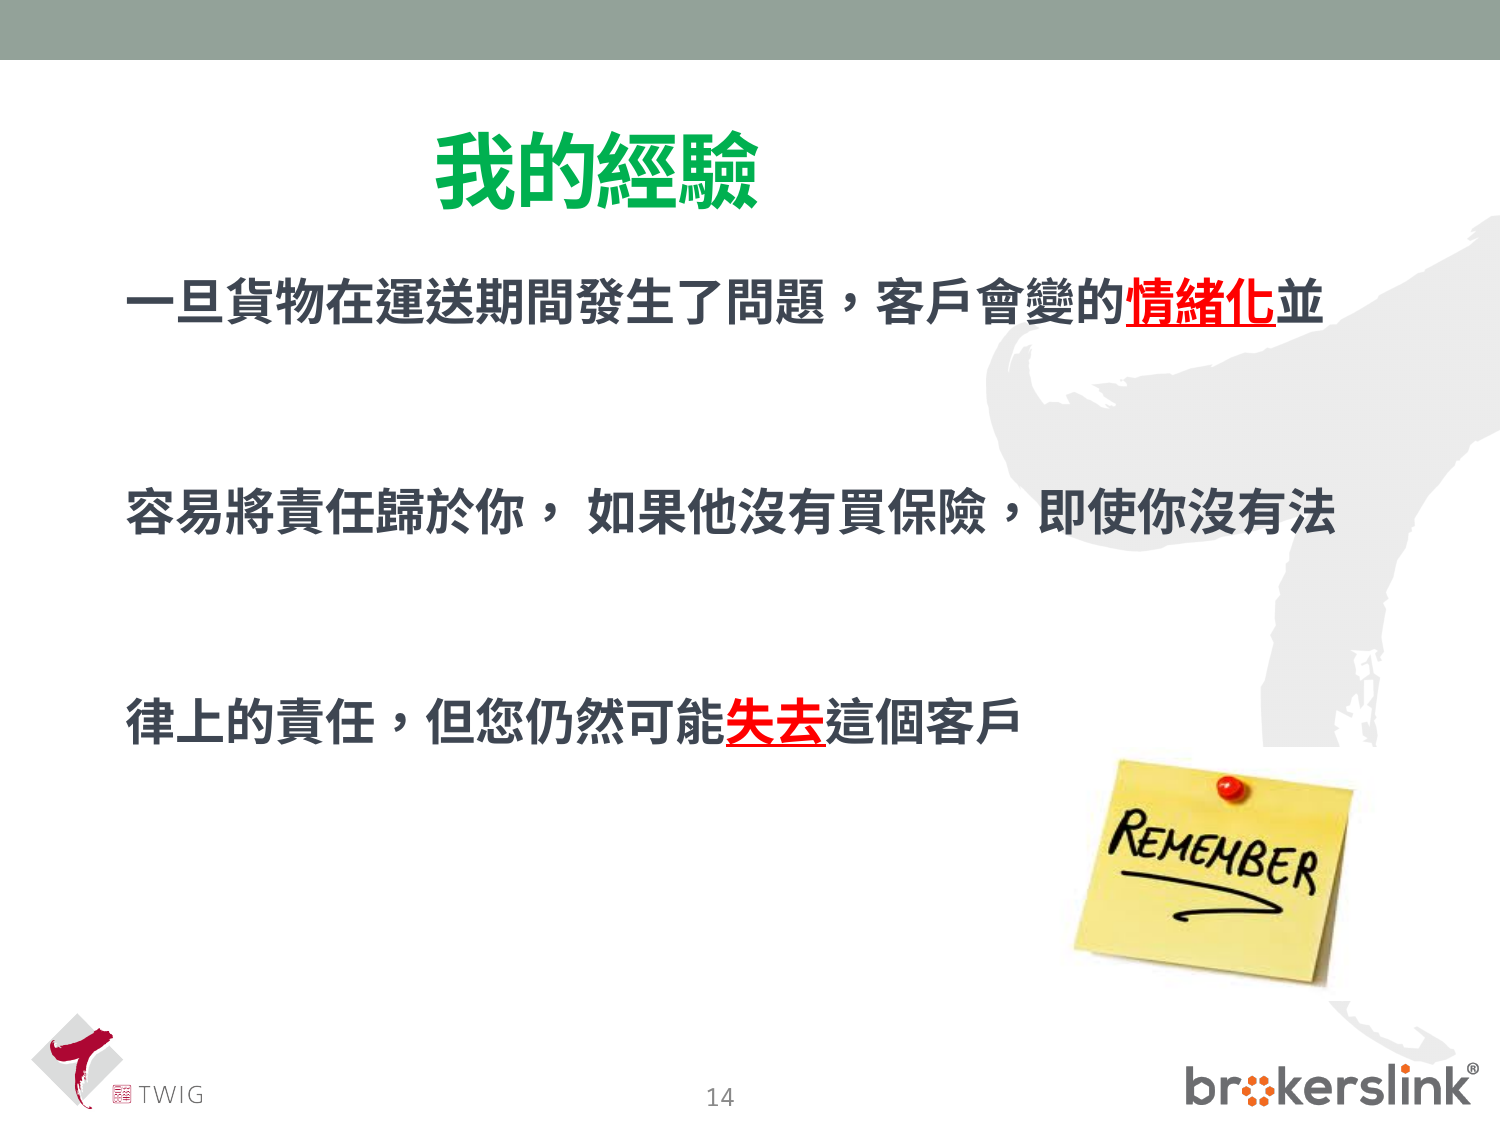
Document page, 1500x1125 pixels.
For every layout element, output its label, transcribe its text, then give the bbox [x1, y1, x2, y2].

picture [1008, 747, 1450, 1002]
title 我的經驗 [75, 87, 1425, 250]
list 一旦貨物在運送期間發生了問題，客戶會變的情緒化並 容易將責任歸於你， 如果他沒有買保險，即使你沒有法 律上的責任，但您仍然可能失去這個客戶 [110, 262, 1401, 1001]
picture [31, 1013, 202, 1112]
text_box 14 [399, 1068, 750, 1125]
picture [1180, 1058, 1481, 1112]
